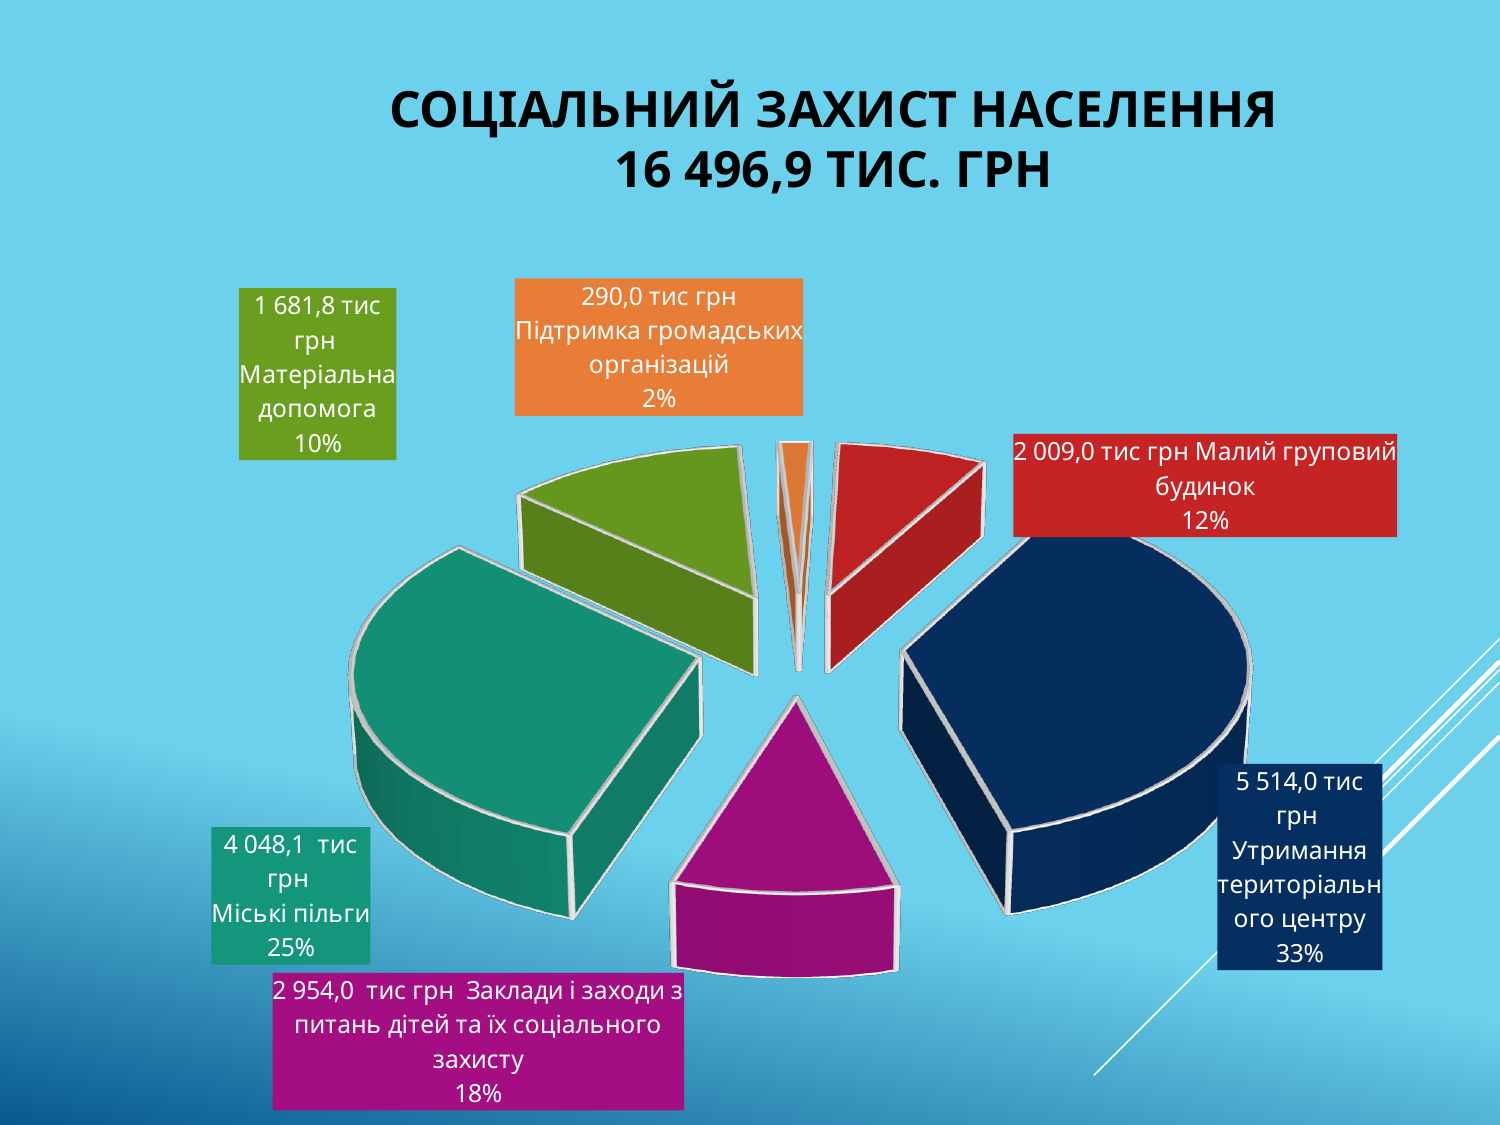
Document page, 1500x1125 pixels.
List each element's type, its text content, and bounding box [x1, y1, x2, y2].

title Соціальний захист населення 16 496,9 тис. грн [252, 54, 1416, 219]
chart [100, 219, 1416, 1125]
